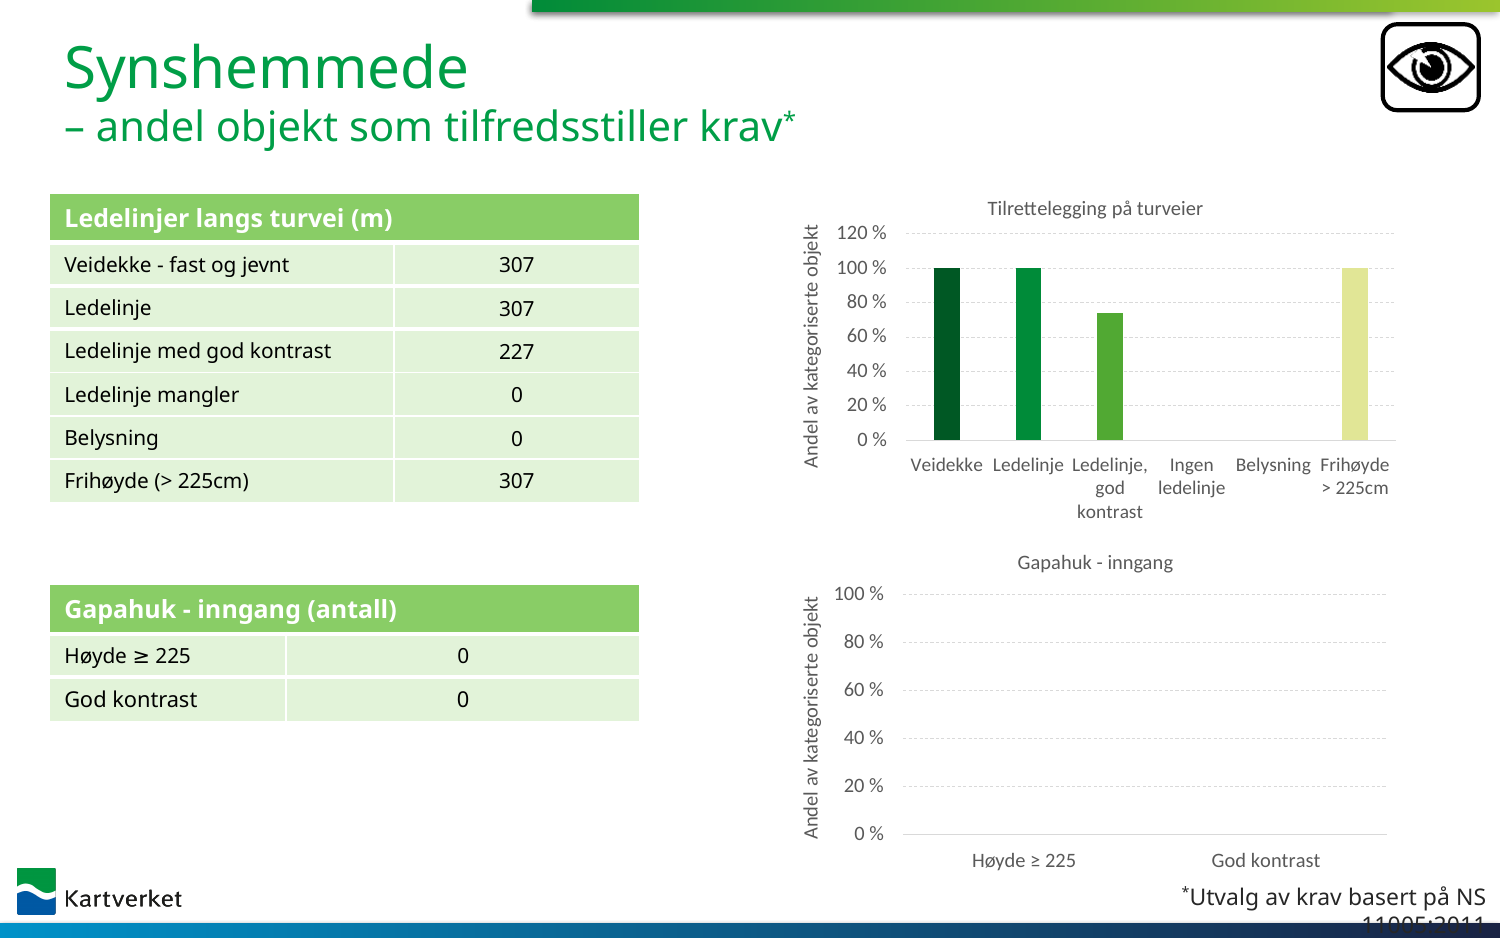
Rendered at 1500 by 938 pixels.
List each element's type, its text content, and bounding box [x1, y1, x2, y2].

picture [791, 187, 1400, 526]
text_box Synshemmede – andel objekt som tilfredsstiller krav* [49, 24, 1431, 158]
table_cell 0 [395, 373, 639, 415]
table_cell Veidekke - fast og jevnt [50, 245, 393, 284]
table_cell 227 [395, 331, 639, 372]
table_cell Frihøyde (> 225cm) [50, 460, 393, 502]
table_cell Ledelinje mangler [50, 373, 393, 415]
table_cell Ledelinje [50, 288, 393, 327]
table_cell Ledelinje med god kontrast [50, 331, 393, 372]
picture [791, 541, 1400, 880]
table_cell 307 [395, 245, 639, 284]
table_cell 307 [395, 460, 639, 502]
table_cell Belysning [50, 417, 393, 458]
table_cell 0 [287, 679, 639, 721]
table_header Gapahuk - inngang (antall) [50, 585, 639, 632]
table_cell Høyde ≥ 225 [50, 636, 285, 675]
table_header Ledelinjer langs turvei (m) [50, 194, 639, 240]
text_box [1382, 24, 1480, 111]
text_box *Utvalg av krav basert på NS 11005:2011 [1068, 873, 1500, 938]
table_cell 0 [287, 636, 639, 675]
table_cell God kontrast [50, 679, 285, 721]
table_cell 0 [395, 417, 639, 458]
table_cell 307 [395, 288, 639, 327]
